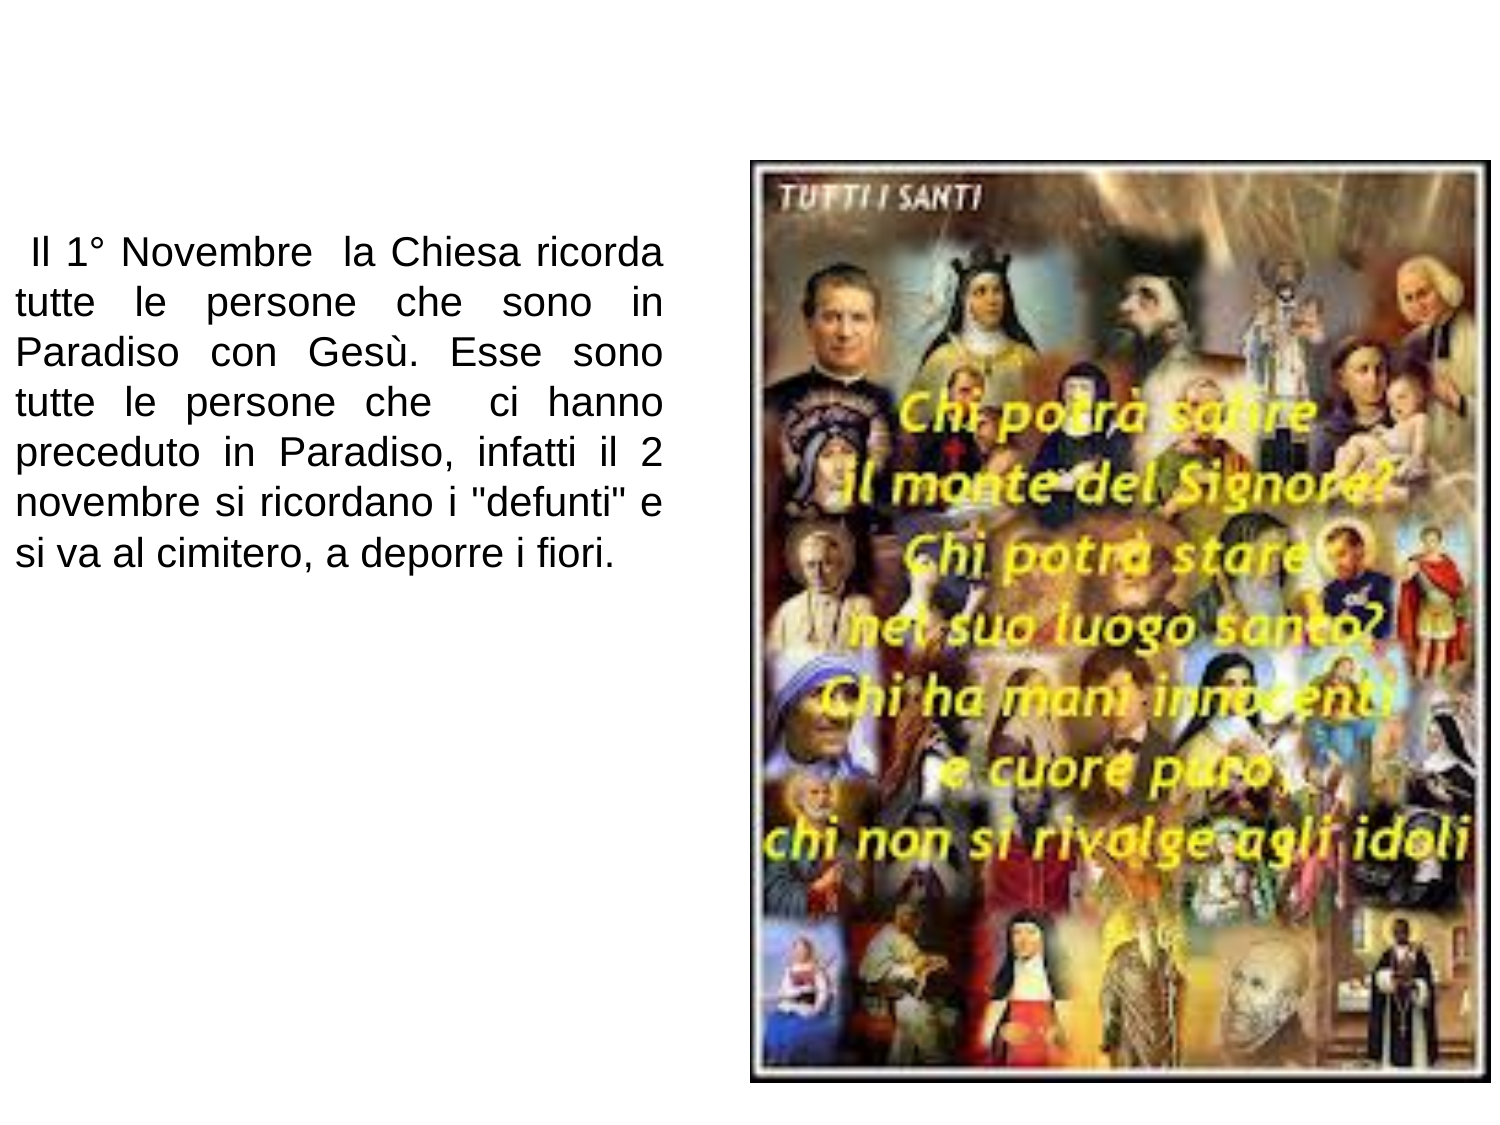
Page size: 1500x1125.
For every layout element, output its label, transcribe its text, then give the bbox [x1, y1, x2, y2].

text_box Il 1° Novembre la Chiesa ricorda tutte le persone che sono in Paradiso con Gesù. Esse sono tutte le persone che ci hanno preceduto in Paradiso, infatti il 2 novembre si ricordano i "defunti" e si va al cimitero, a deporre i fiori. [0, 217, 680, 583]
picture [749, 160, 1491, 1083]
